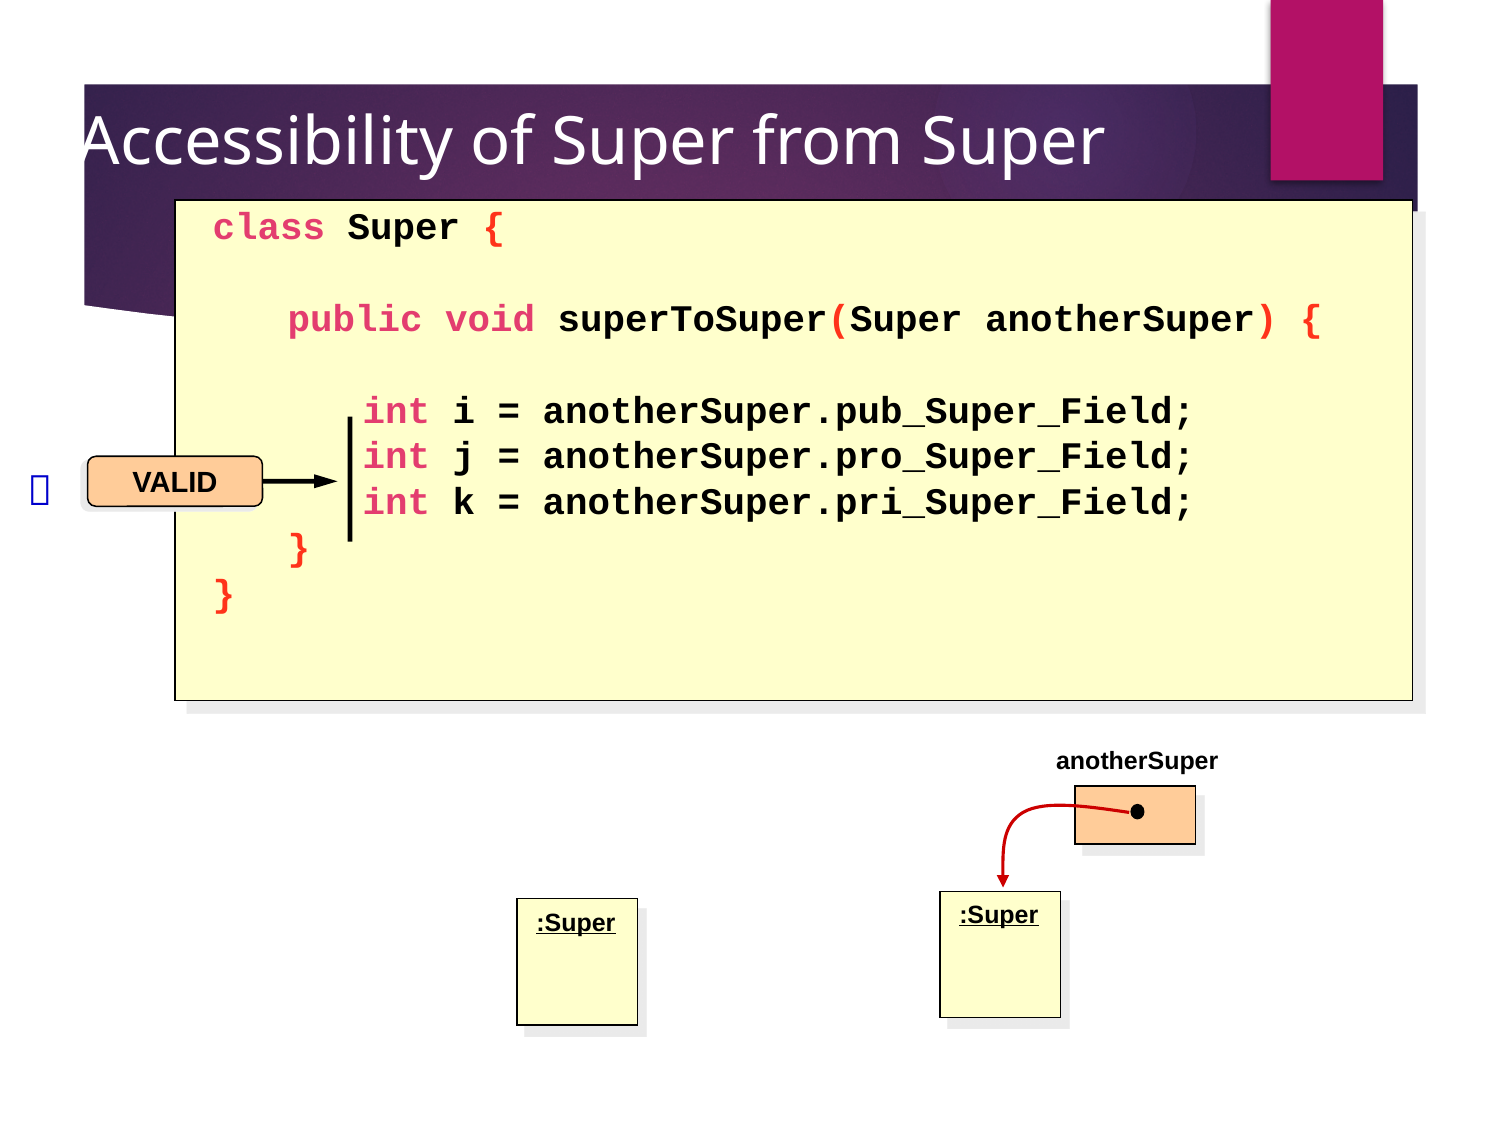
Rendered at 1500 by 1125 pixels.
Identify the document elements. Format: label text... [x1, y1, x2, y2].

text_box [87, 455, 338, 507]
title Accessibility of Super from Super [62, 75, 1500, 200]
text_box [514, 737, 1251, 1026]
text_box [174, 199, 1413, 701]
text_box  [12, 456, 81, 497]
